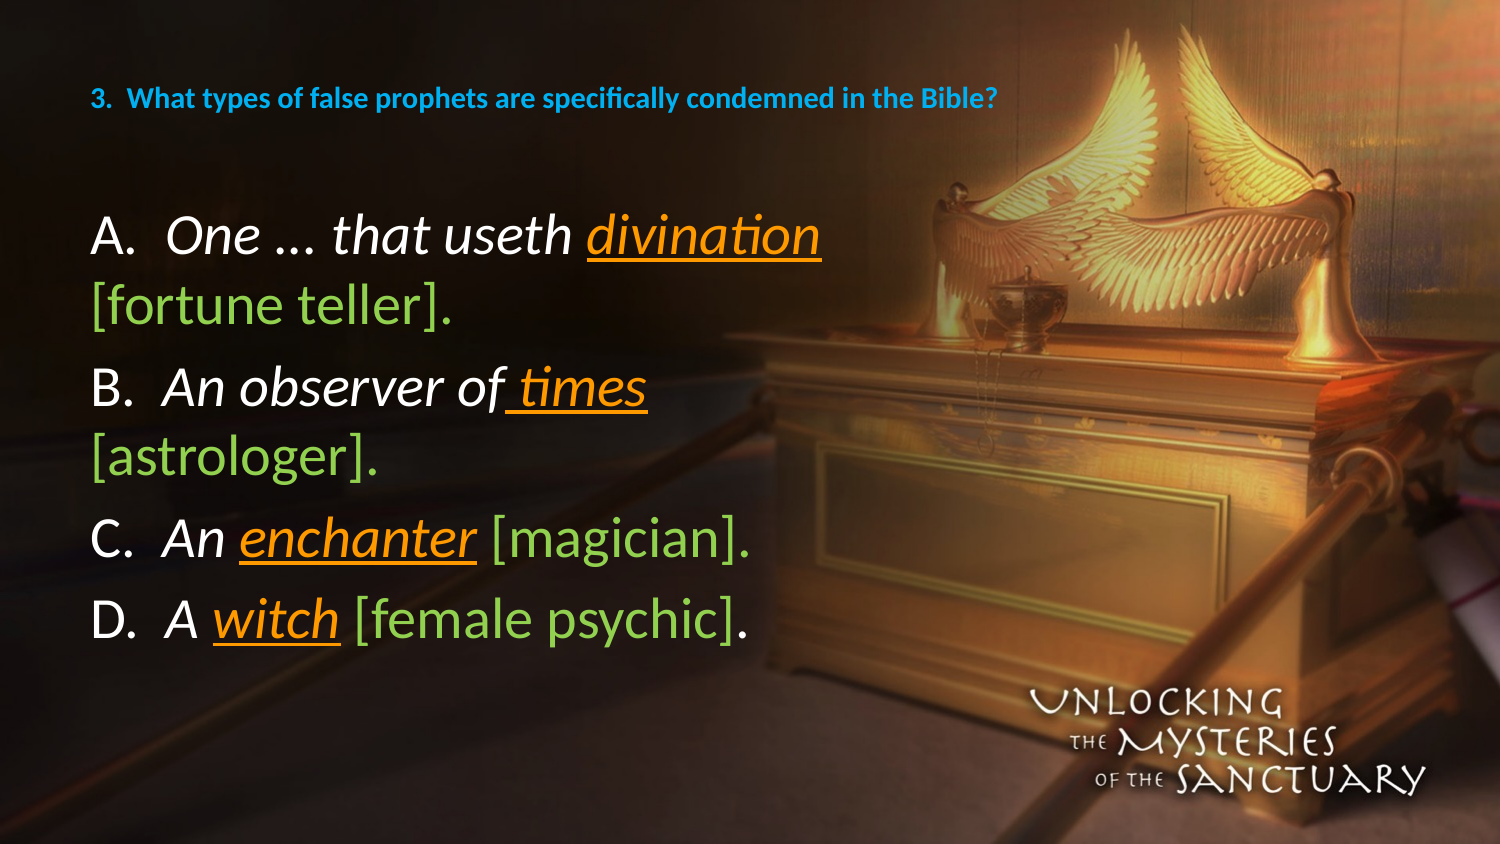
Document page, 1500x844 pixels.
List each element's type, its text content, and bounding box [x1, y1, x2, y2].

list A. One ... that useth divination [fortune teller]. B. An observer of times [astrologer]. C. An enchanter [magician]. D. A witch [female psychic]. [75, 188, 937, 844]
picture [0, 0, 1500, 844]
title 3. What types of false prophets are specifically condemned in the Bible? [75, 33, 1425, 175]
